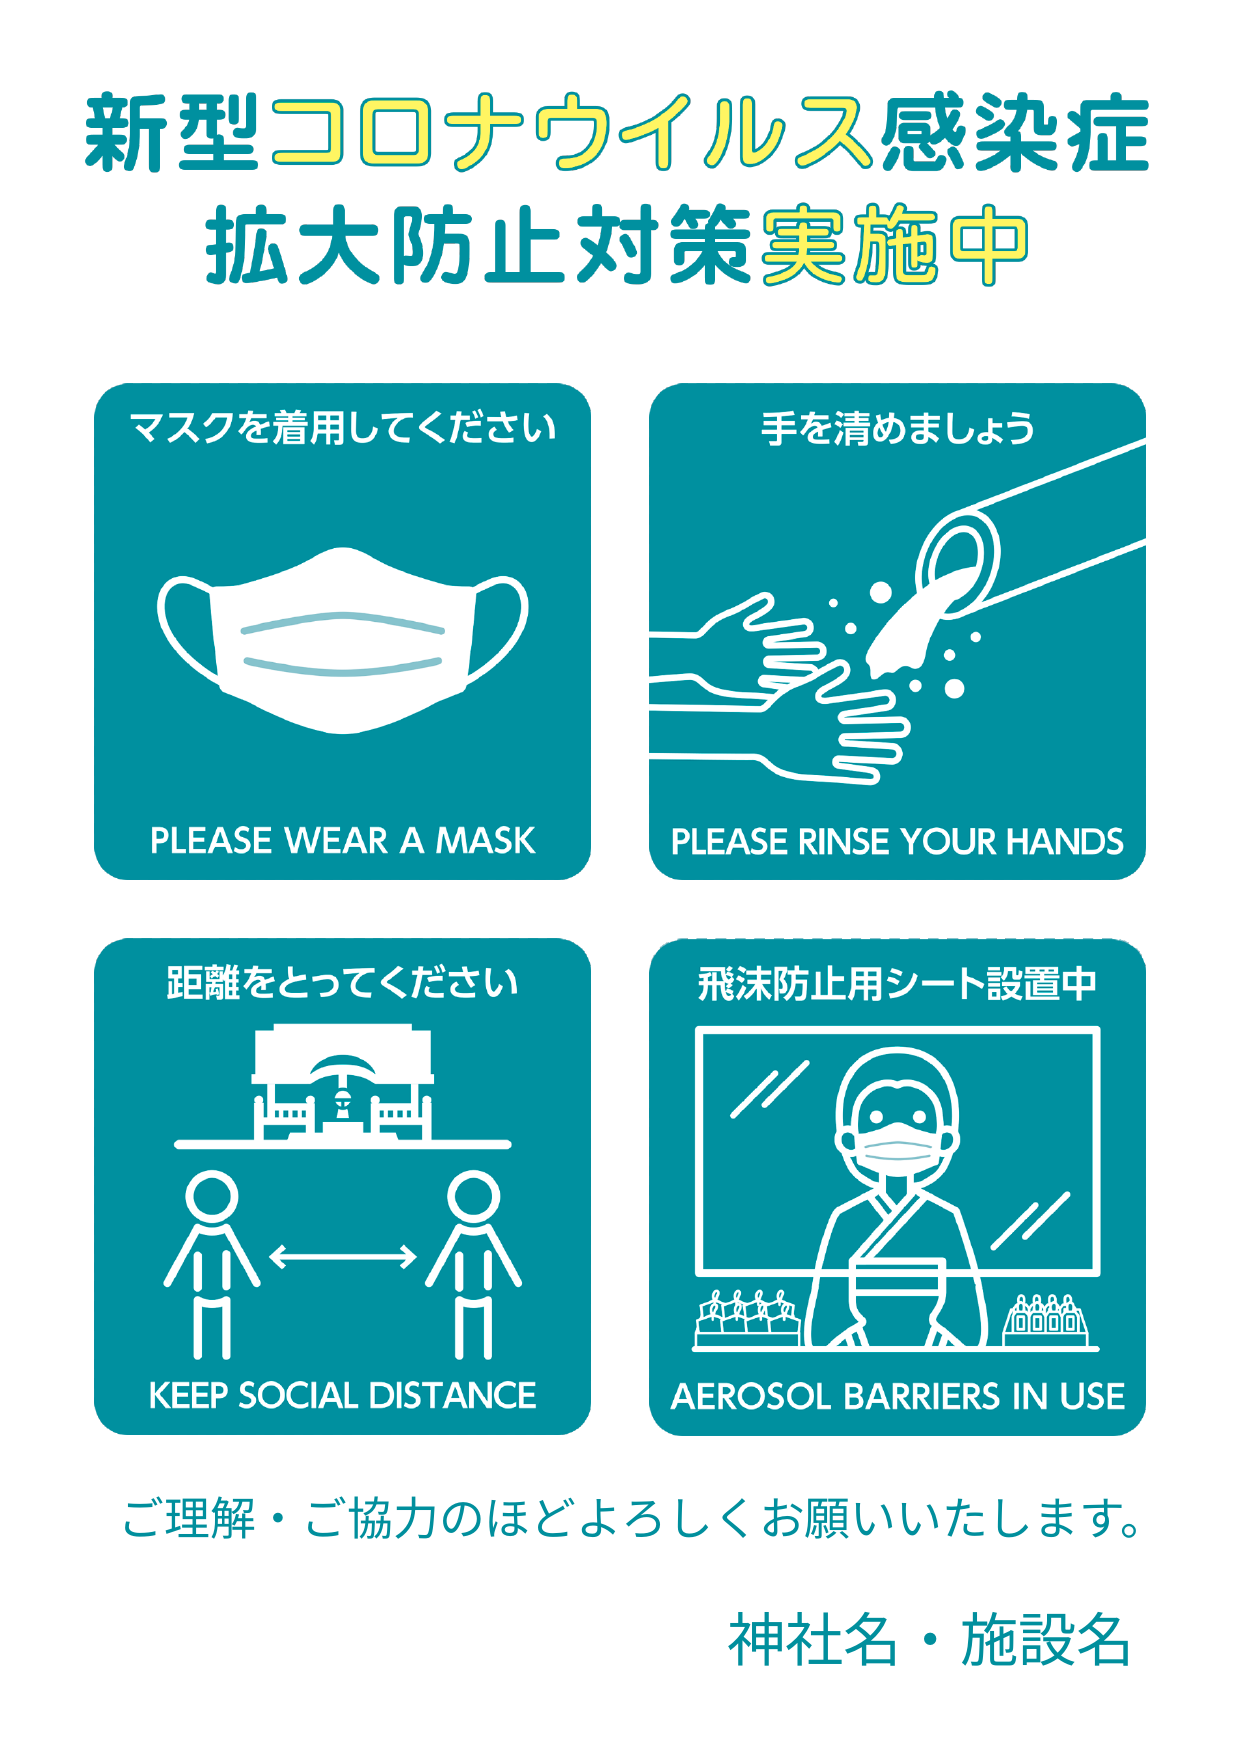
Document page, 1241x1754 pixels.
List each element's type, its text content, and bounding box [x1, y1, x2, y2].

text_box 神社名・施設名 [90, 1595, 1150, 1681]
picture [94, 383, 591, 880]
picture [94, 938, 591, 1435]
picture [649, 938, 1146, 1436]
picture [649, 383, 1146, 880]
picture [82, 88, 1158, 287]
text_box ご理解・ご協力のほどよろしくお願いいたします。 [90, 1482, 1150, 1552]
